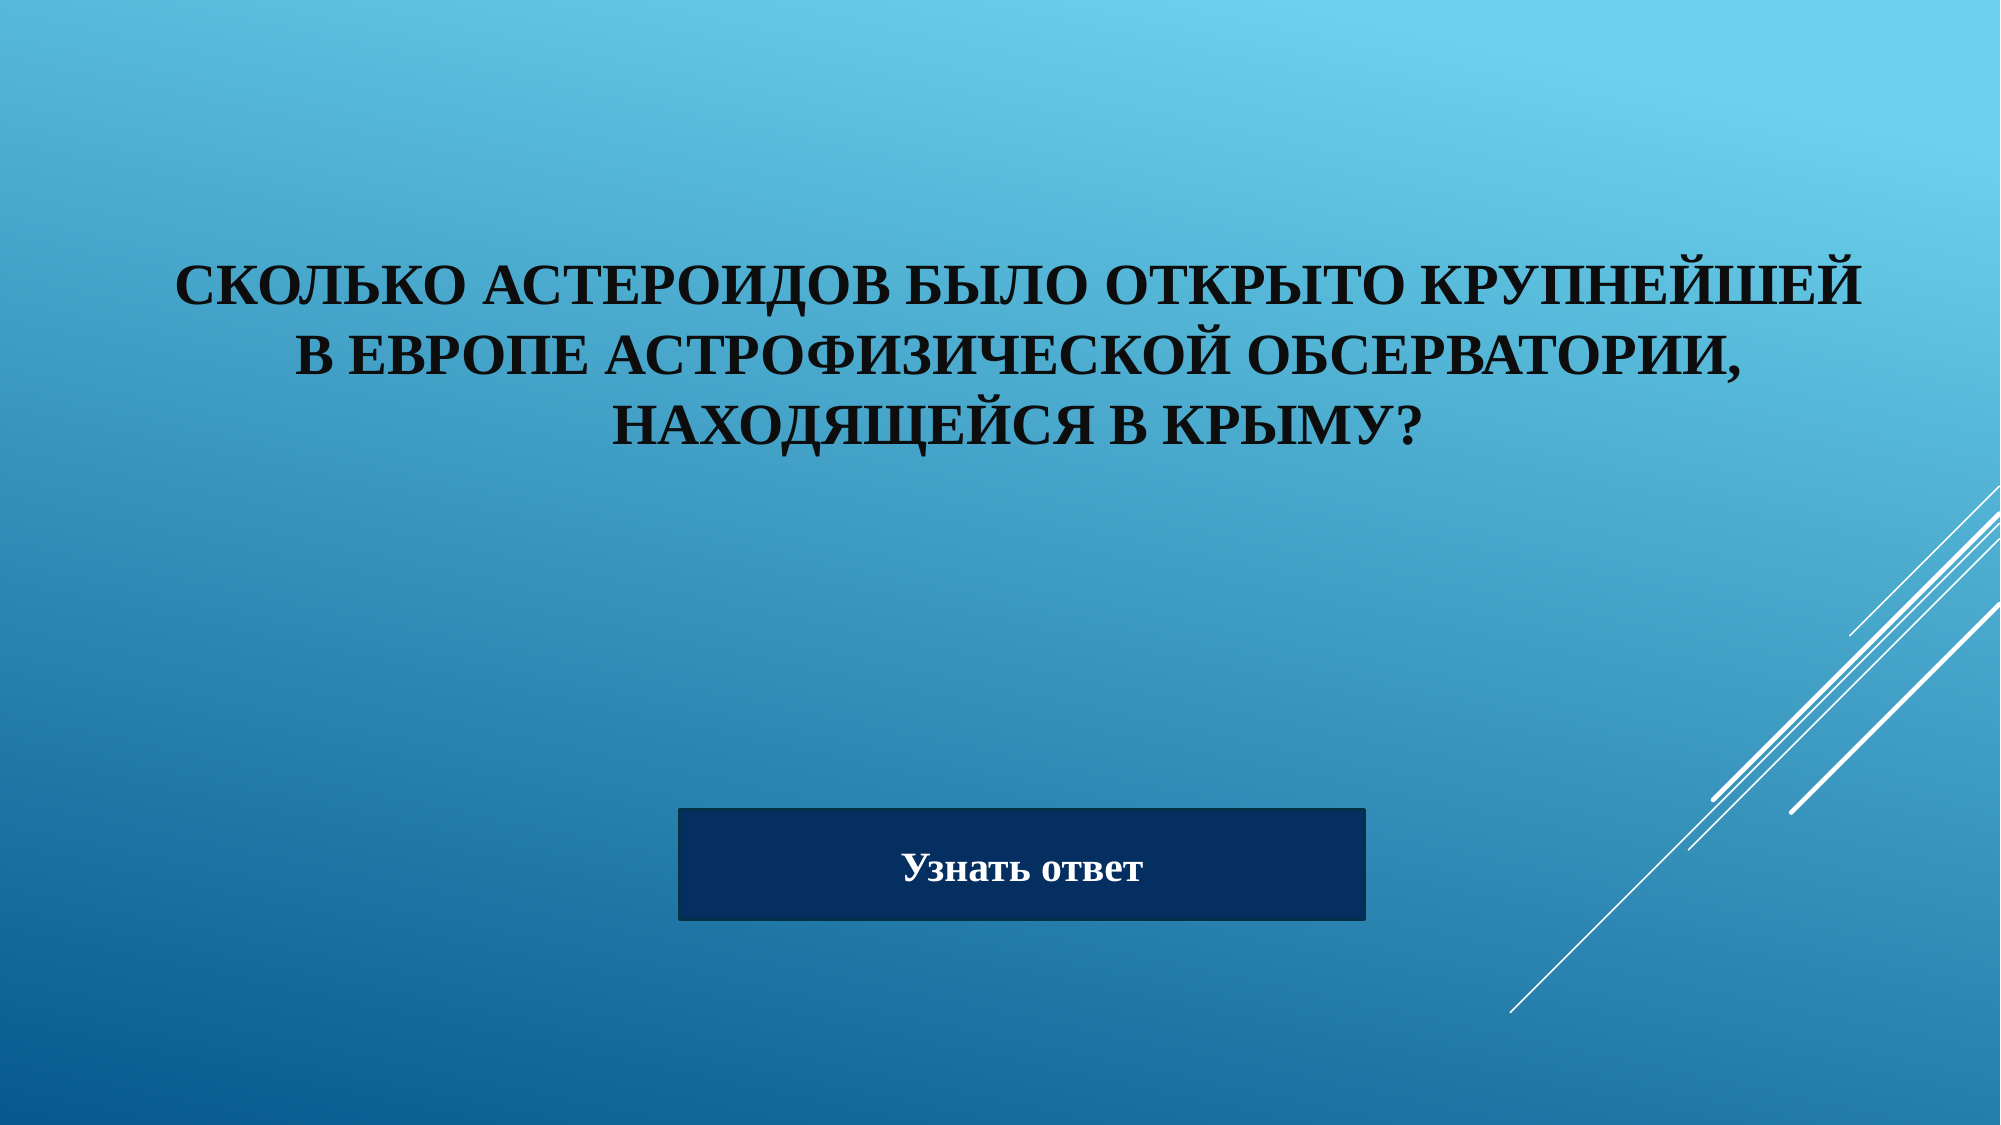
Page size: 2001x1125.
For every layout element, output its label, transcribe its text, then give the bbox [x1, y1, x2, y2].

title Сколько астероидов было открыто крупнейшей в Европе астрофизической обсерватории, находящейся в Крыму? [156, 141, 1882, 701]
